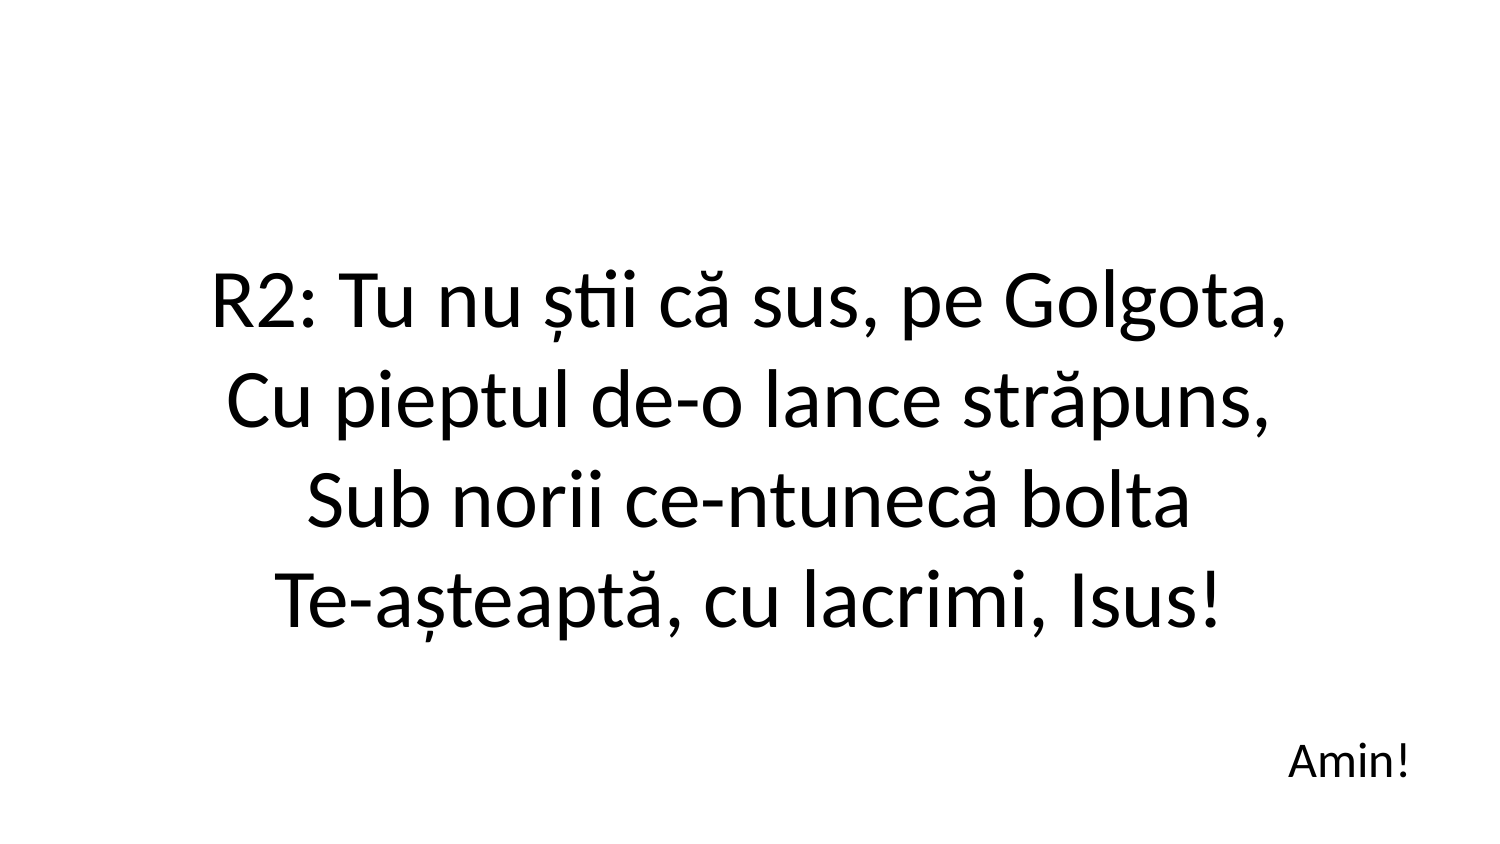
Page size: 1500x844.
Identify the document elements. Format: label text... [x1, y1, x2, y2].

text_box R2: Tu nu știi că sus, pe Golgota, Cu pieptul de-o lance străpuns, Sub norii ce-ntunecă bolta Te-așteaptă, cu lacrimi, Isus! [195, 192, 1305, 652]
text_box Amin! [1273, 674, 1427, 795]
